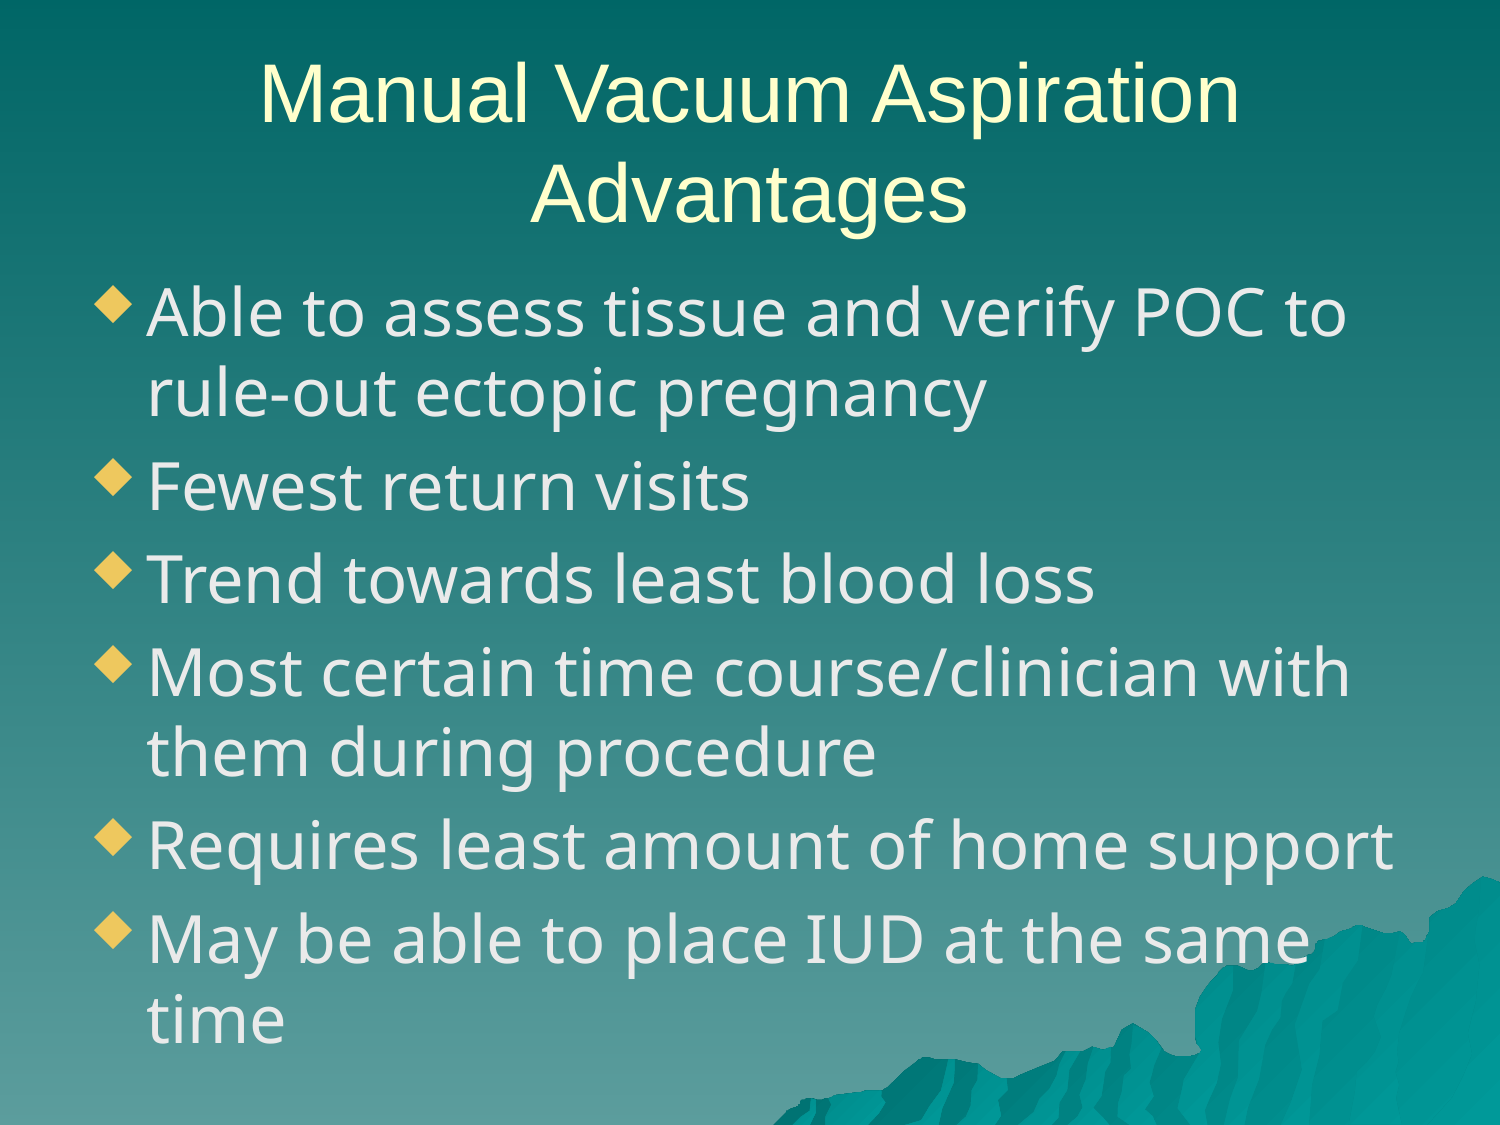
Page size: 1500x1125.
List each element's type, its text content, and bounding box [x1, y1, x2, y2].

title Manual Vacuum Aspiration Advantages [74, 45, 1426, 233]
list Able to assess tissue and verify POC to rule-out ectopic pregnancy Fewest return visits Trend towards least blood loss Most certain time course/clinician with them during procedure Requires least amount of home support May be able to place IUD at the same time [74, 262, 1426, 1006]
